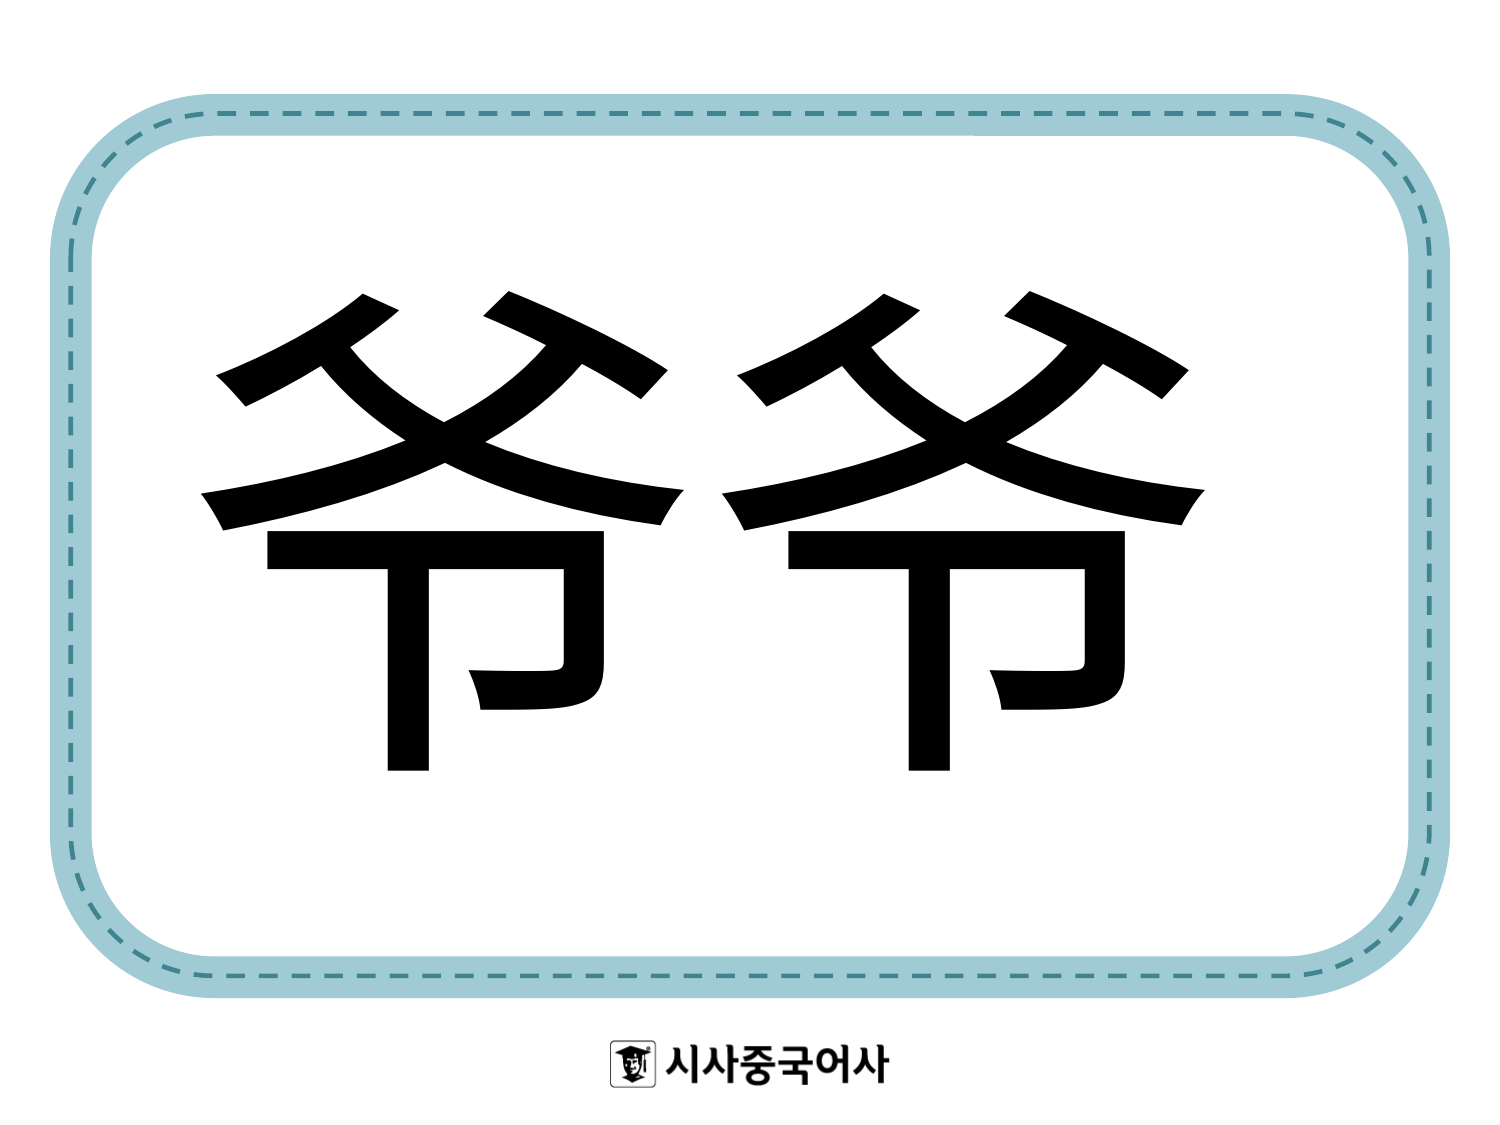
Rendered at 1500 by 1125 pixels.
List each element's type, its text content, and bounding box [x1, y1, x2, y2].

picture [602, 1034, 898, 1094]
text_box 爷爷 [145, 189, 1354, 853]
